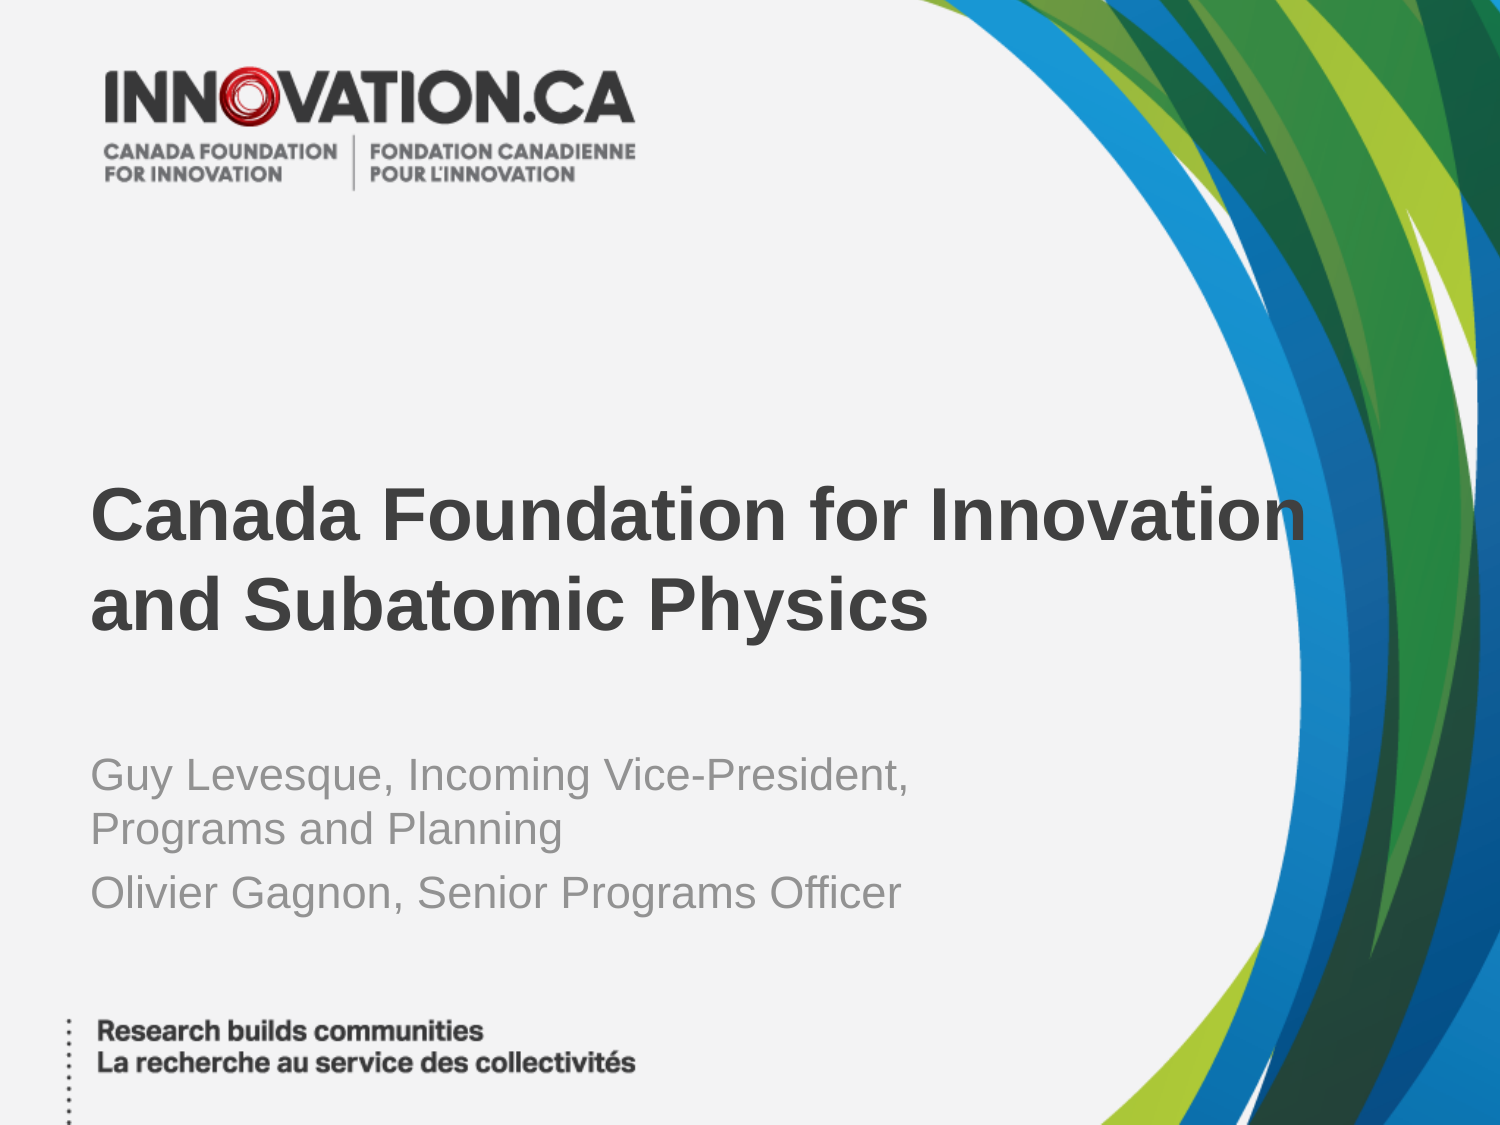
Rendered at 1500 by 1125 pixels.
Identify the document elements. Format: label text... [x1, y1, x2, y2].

subtitle Guy Levesque, Incoming Vice-President, Programs and Planning Olivier Gagnon, Senior Programs Officer [75, 737, 1125, 925]
picture [0, 0, 1500, 1125]
title Canada Foundation for Innovation and Subatomic Physics [75, 458, 1350, 738]
